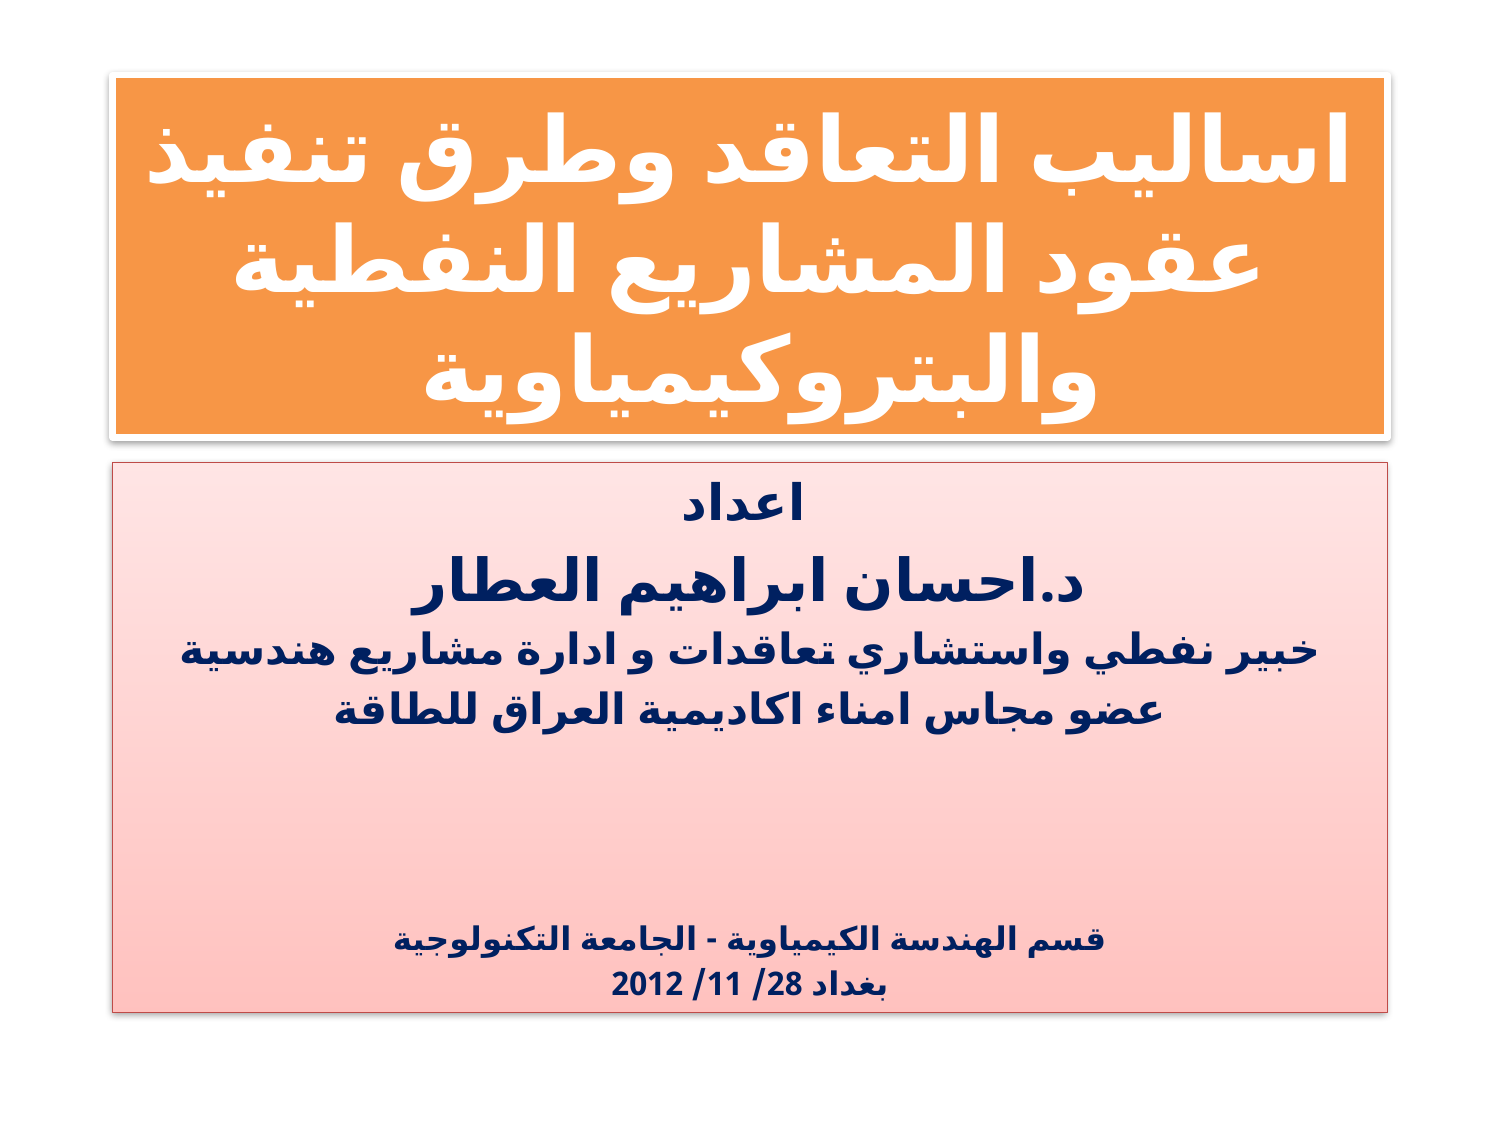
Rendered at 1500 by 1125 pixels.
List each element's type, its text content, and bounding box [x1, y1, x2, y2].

subtitle اعداد د.احسان ابراهيم العطار خبير نفطي واستشاري تعاقدات و ادارة مشاريع هندسية عضو مجاس امناء اكاديمية العراق للطاقة قسم الهندسة الكيمياوية - الجامعة التكنولوجية بغداد 28/ 11/ 2012 [112, 462, 1388, 1013]
title اساليب التعاقد وطرق تنفيذ عقود المشاريع النفطية والبتروكيمياوية [109, 72, 1391, 441]
